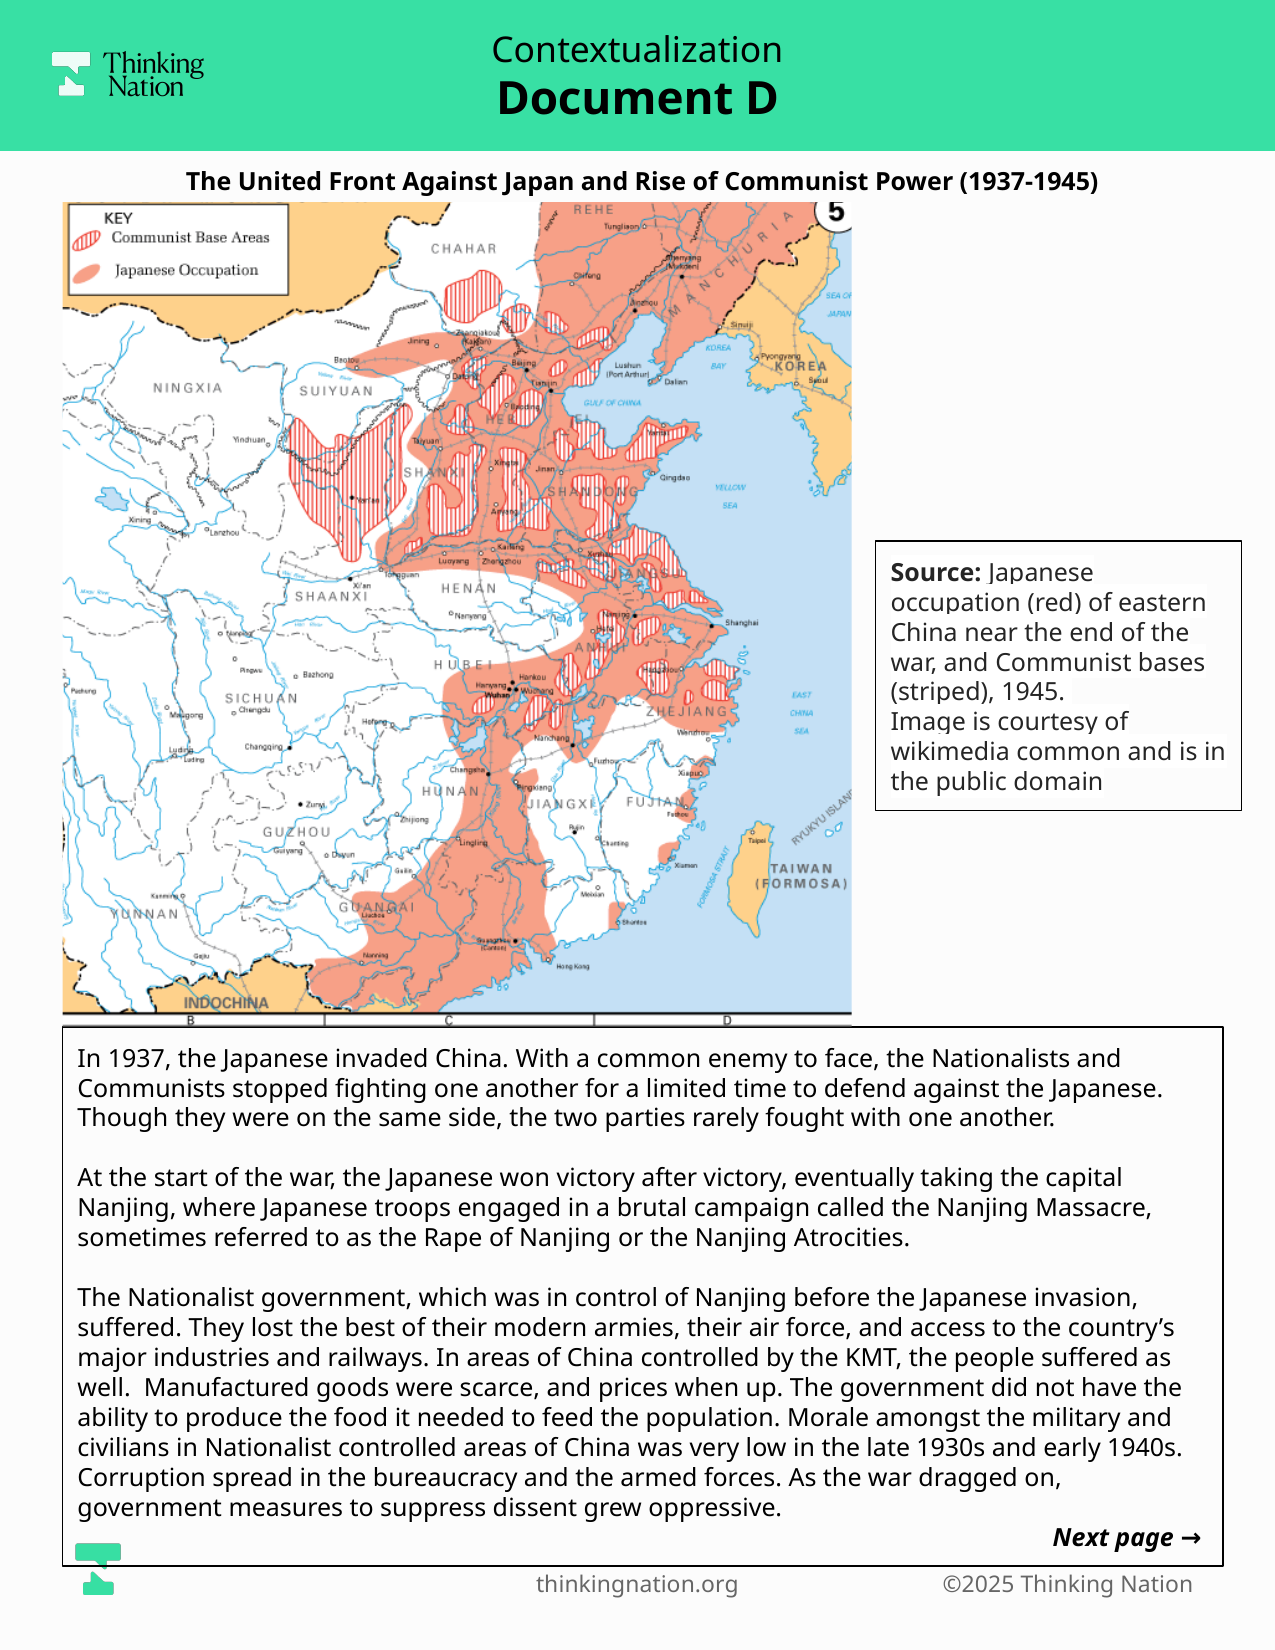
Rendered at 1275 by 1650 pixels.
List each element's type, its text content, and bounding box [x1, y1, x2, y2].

text_box Source: Japanese occupation (red) of eastern China near the end of the war, and Communist bases (striped), 1945. Image is courtesy of wikimedia common and is in the public domain [875, 541, 1242, 811]
picture [35, 37, 210, 110]
text_box Contextualization Document D [0, 0, 1275, 151]
text_box The United Front Against Japan and Rise of Communist Power (1937-1945) [77, 150, 1209, 211]
picture [62, 201, 852, 1028]
picture [62, 1533, 134, 1605]
text_box thinkingnation.org [486, 1567, 789, 1605]
text_box In 1937, the Japanese invaded China. With a common enemy to face, the Nationalists and Communists stopped fighting one another for a limited time to defend against the Japanese. Though they were on the same side, the two parties rarely fought with one another. At the start of the war, the Japanese won victory after victory, eventually taking the capital Nanjing, where Japanese troops engaged in a brutal campaign called the Nanjing Massacre, sometimes referred to as the Rape of Nanjing or the Nanjing Atrocities. The Nationalist government, which was in control of Nanjing before the Japanese invasion, suffered. They lost the best of their modern armies, their air force, and access to the country’s major industries and railways. In areas of China controlled by the KMT, the people suffered as well. Manufactured goods were scarce, and prices when up. The government did not have the ability to produce the food it needed to feed the population. Morale amongst the military and civilians in Nationalist controlled areas of China was very low in the late 1930s and early 1940s. Corruption spread in the bureaucracy and the armed forces. As the war dragged on, government measures to suppress dissent grew oppressive. Next page → [62, 1027, 1224, 1567]
text_box ©2025 Thinking Nation [907, 1567, 1210, 1605]
